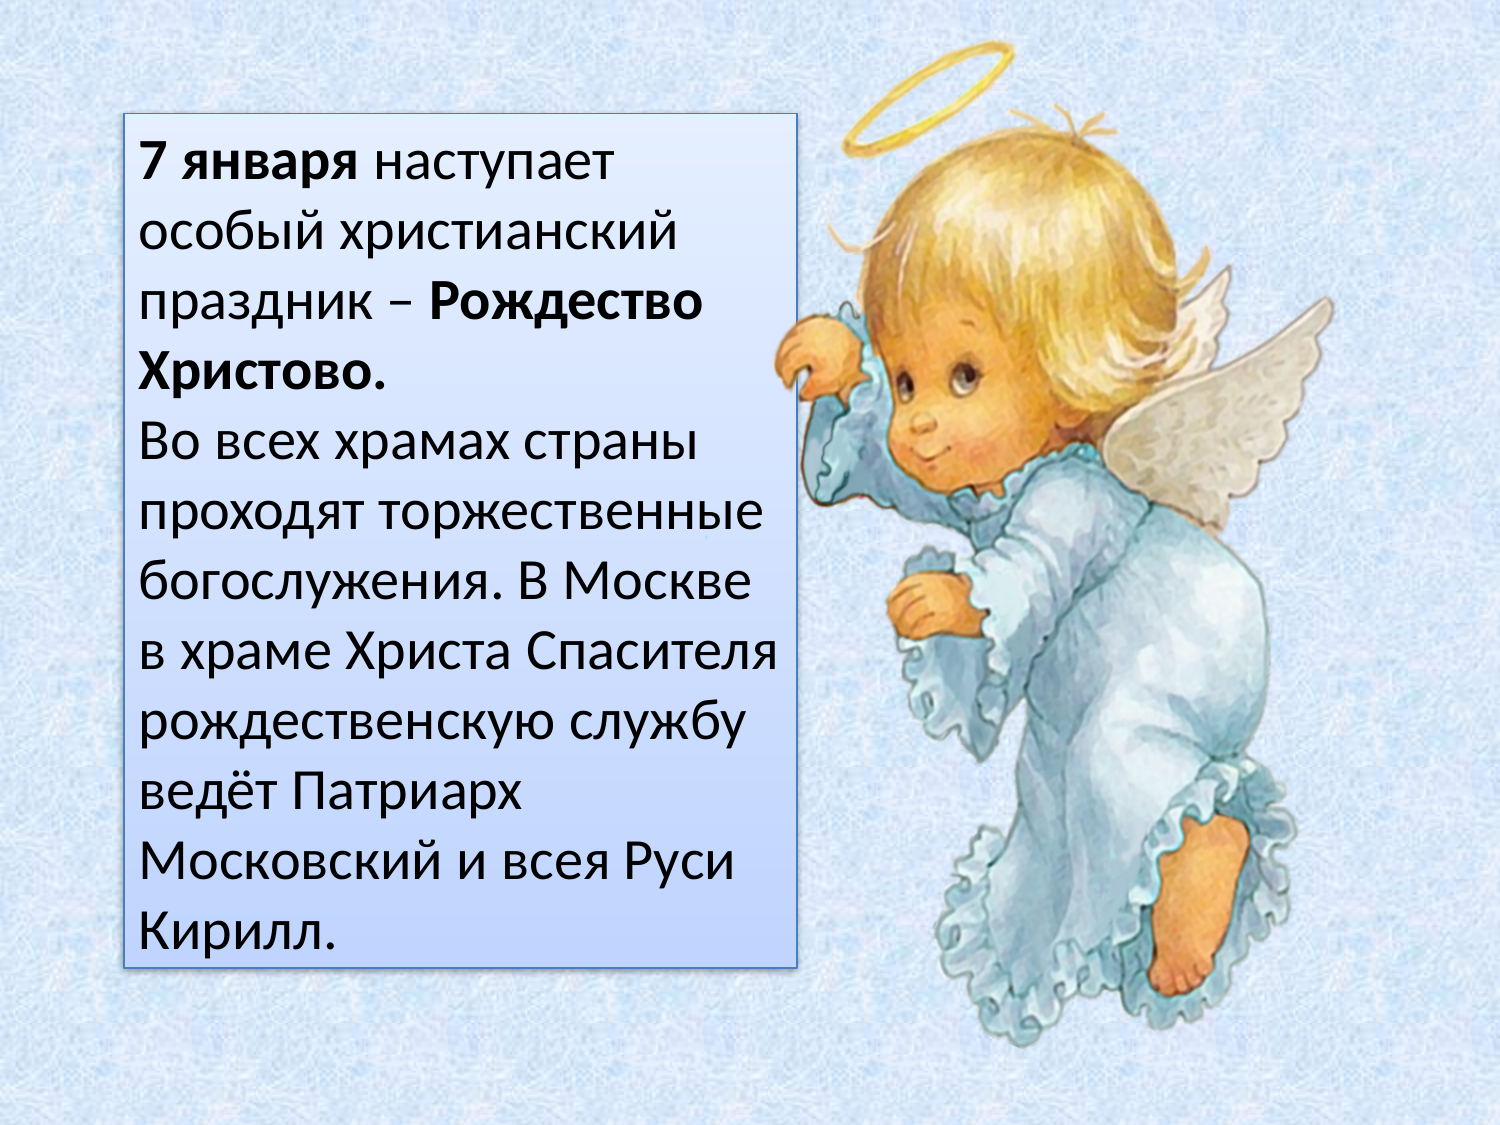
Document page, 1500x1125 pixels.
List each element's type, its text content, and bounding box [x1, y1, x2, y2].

picture [0, 0, 1500, 1125]
text_box 7 января наступает особый христианский праздник – Рождество Христово. Во всех храмах страны проходят торжественные богослужения. В Москве в храме Христа Спасителя рождественскую службу ведёт Патриарх Московский и всея Руси Кирилл. [123, 113, 692, 969]
